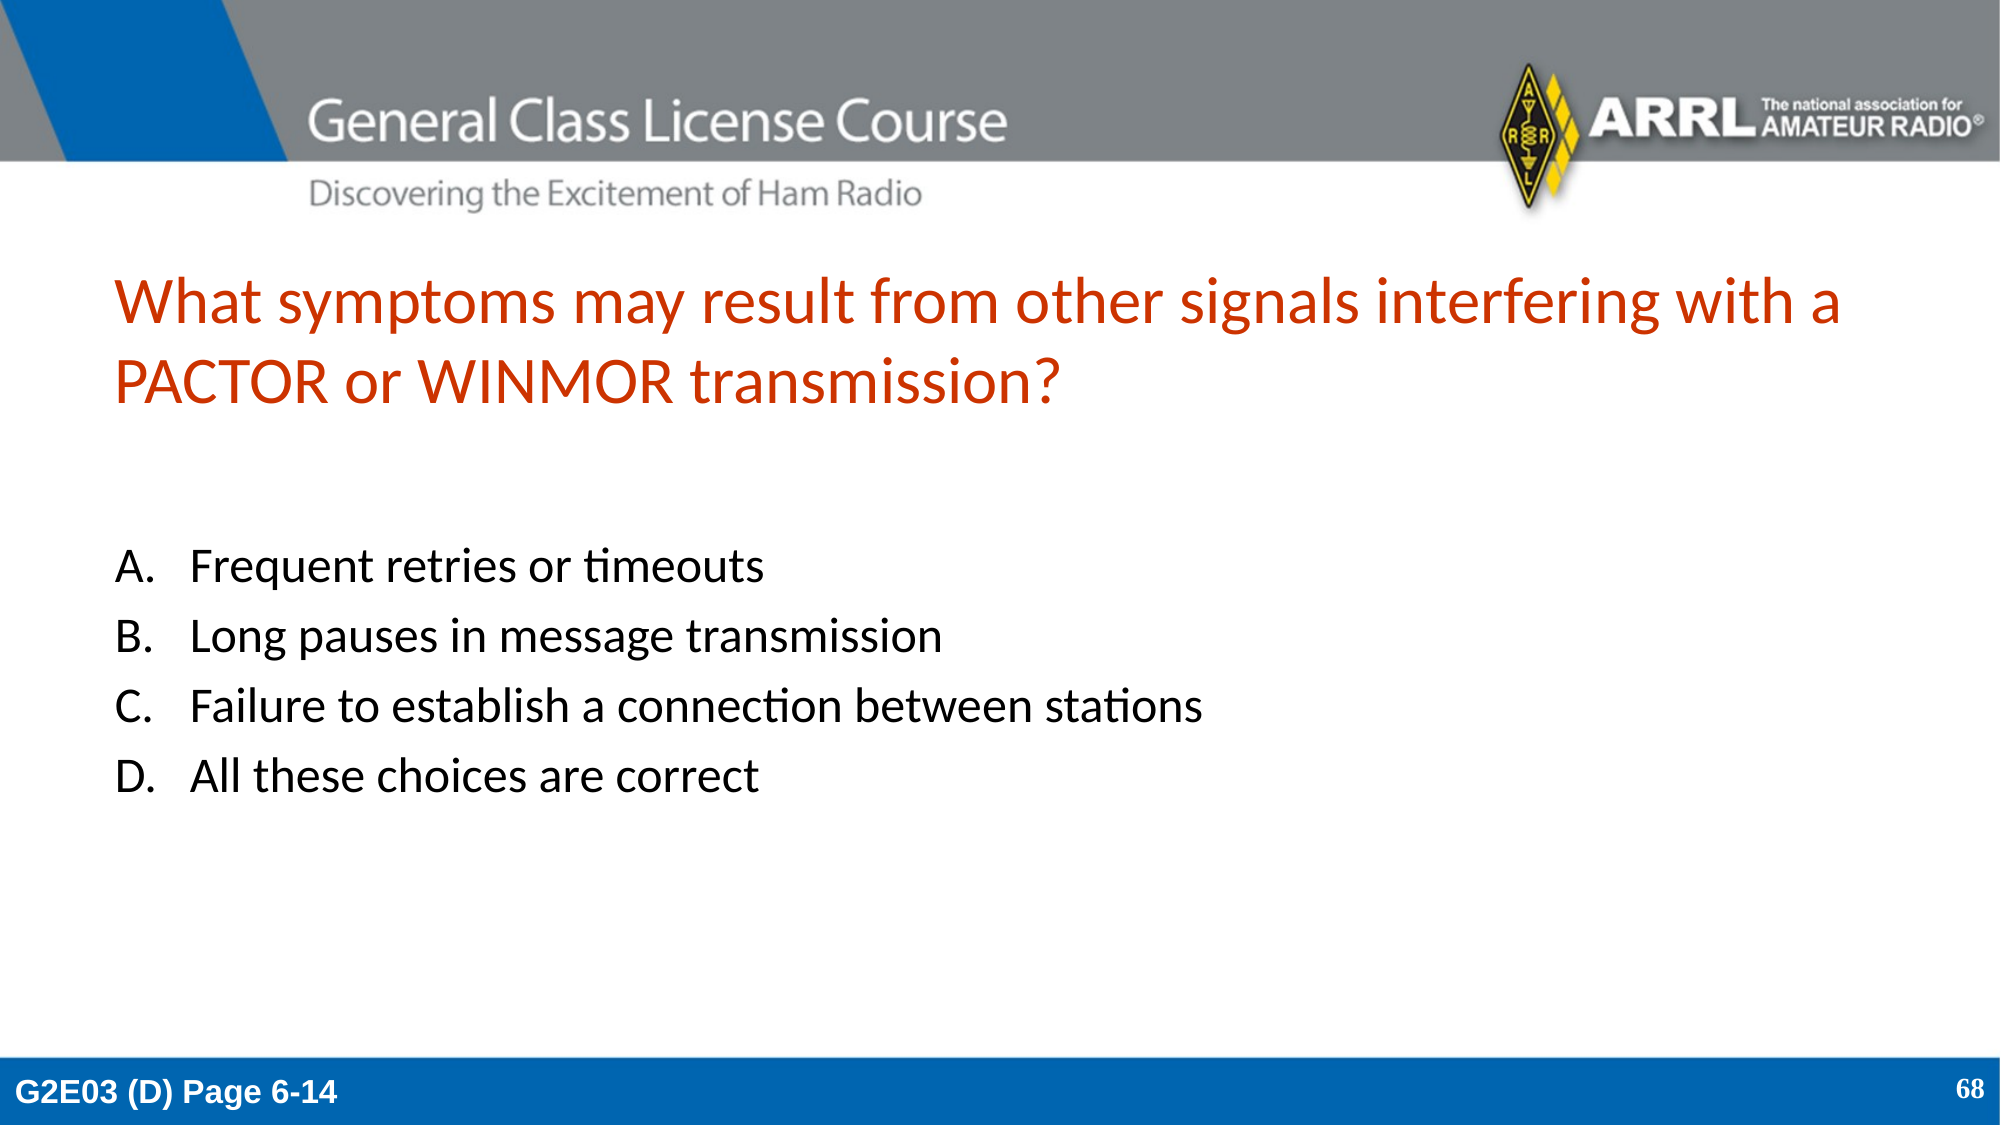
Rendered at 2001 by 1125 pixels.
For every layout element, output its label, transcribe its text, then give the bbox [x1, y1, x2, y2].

list Frequent retries or timeouts Long pauses in message transmission Failure to establish a connection between stations All these choices are correct [99, 525, 1900, 1005]
picture [0, 0, 2001, 1125]
text_box 68 [1875, 1062, 2000, 1113]
text_box G2E03 (D) Page 6-14 [0, 1062, 1313, 1118]
title What symptoms may result from other signals interfering with a PACTOR or WINMOR transmission? [99, 249, 1900, 468]
